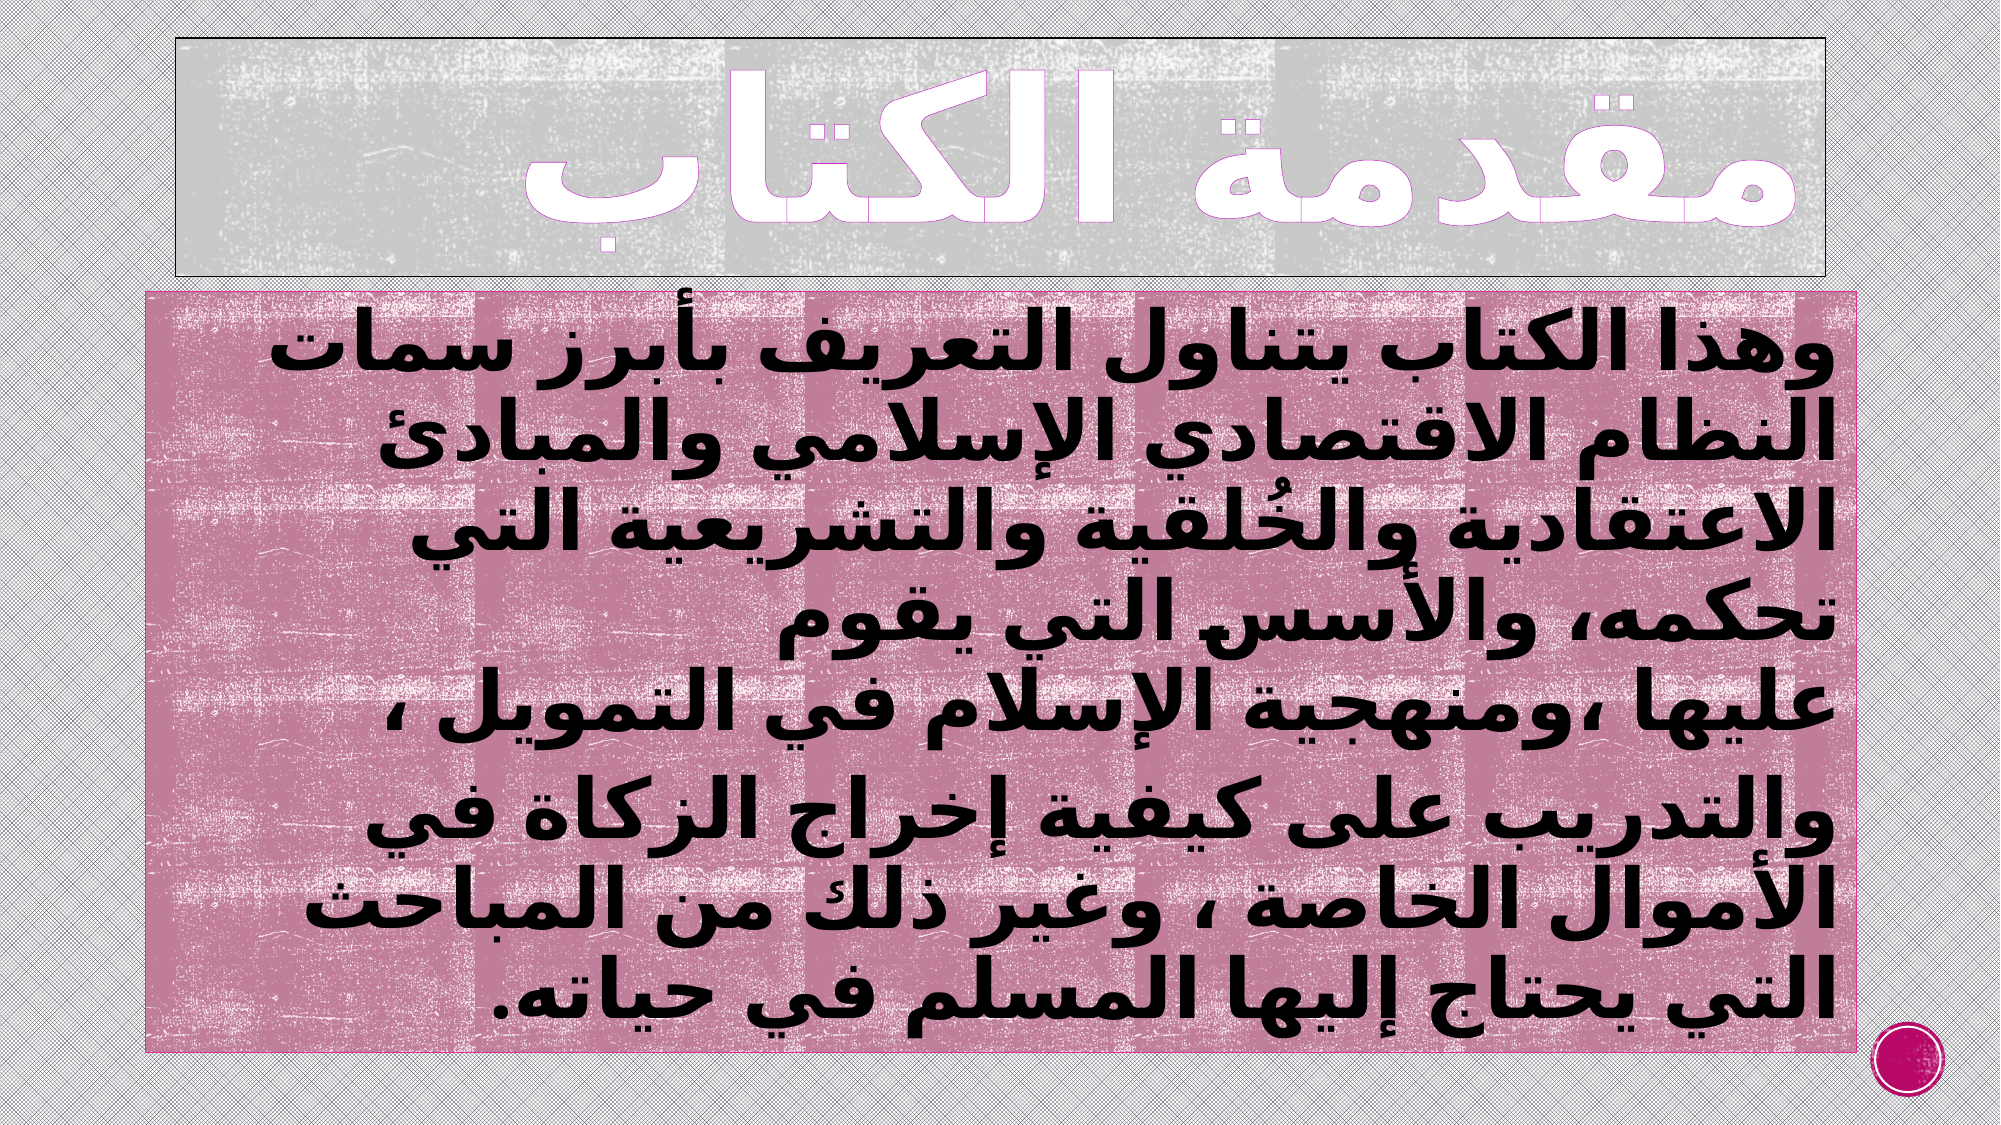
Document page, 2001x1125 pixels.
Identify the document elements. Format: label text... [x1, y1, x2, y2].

list وهذا الكتاب يتناول التعريف بأبرز سمات النظام الاقتصادي الإسلامي والمبادئ الاعتقادية والخُلقية والتشريعية التي تحكمه، والأسس التي يقوم عليها ،ومنهجية الإسلام في التمويل ، والتدريب على كيفية إخراج الزكاة في الأموال الخاصة ، وغير ذلك من المباحث التي يحتاج إليها المسلم في حياته. [145, 291, 1857, 1053]
title مقدمة الكتاب [175, 37, 1826, 277]
